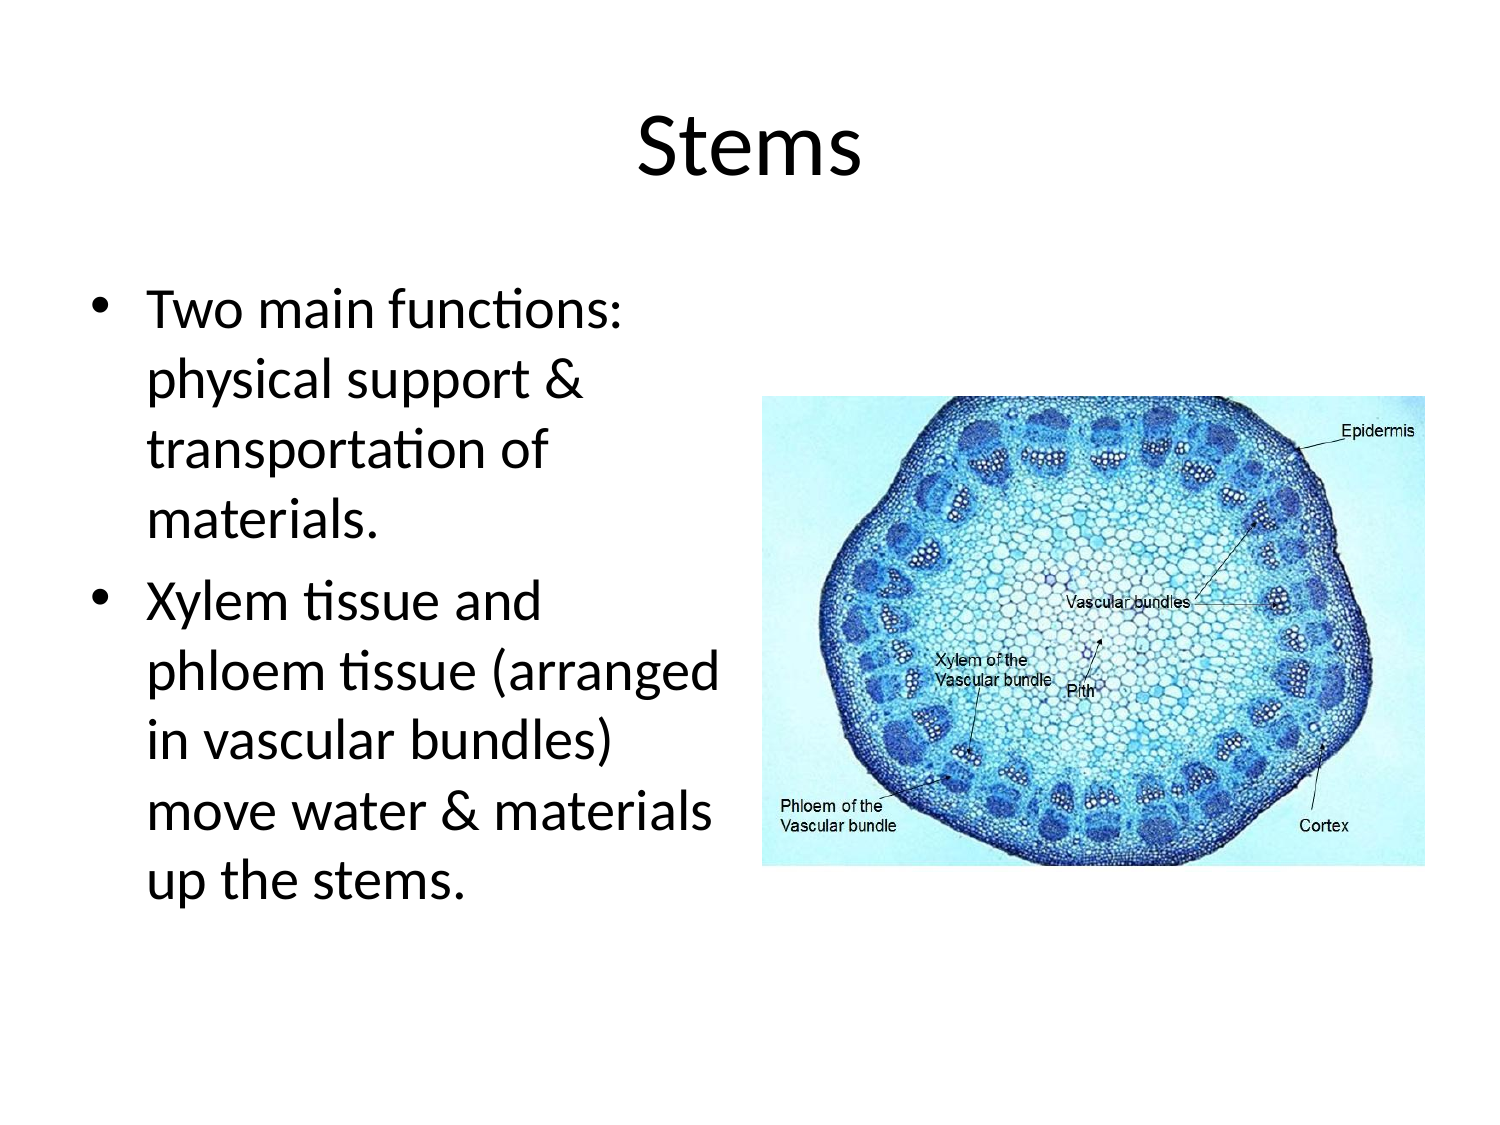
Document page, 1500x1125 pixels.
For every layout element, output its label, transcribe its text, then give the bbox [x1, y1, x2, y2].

title Stems [75, 45, 1425, 233]
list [762, 262, 1426, 1006]
list Two main functions: physical support & transportation of materials. Xylem tissue and phloem tissue (arranged in vascular bundles) move water & materials up the stems. [75, 262, 738, 1005]
